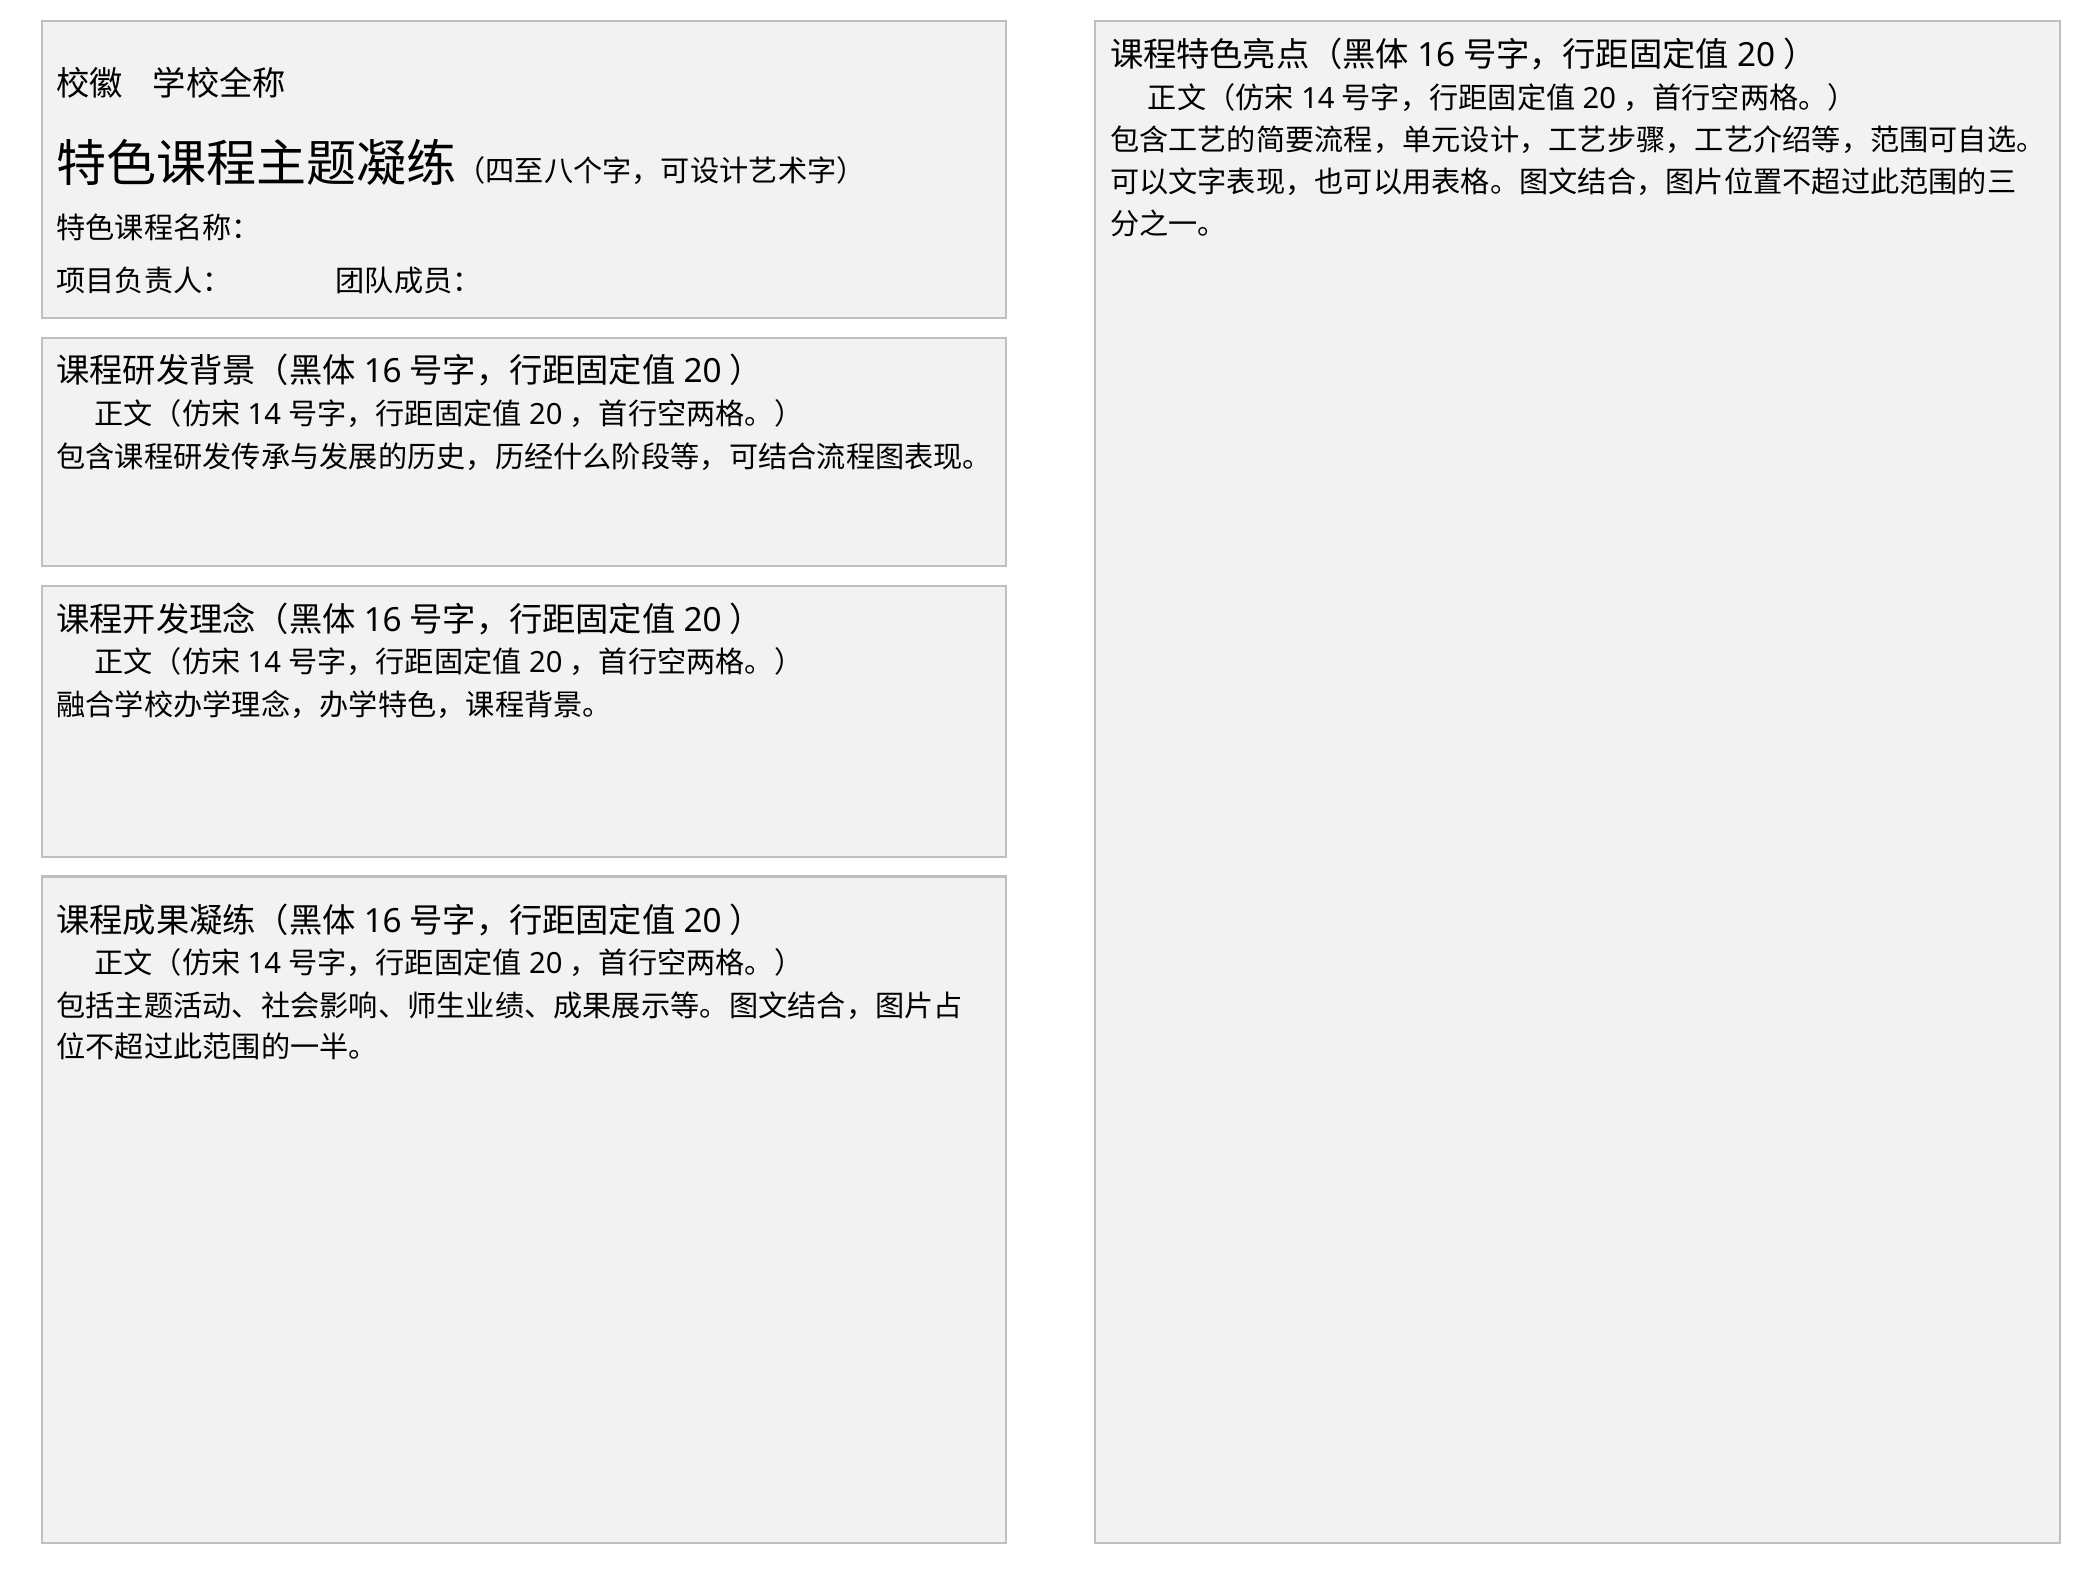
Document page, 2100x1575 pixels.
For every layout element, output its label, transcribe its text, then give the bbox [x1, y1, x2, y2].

text_box 课程开发理念（黑体16号字，行距固定值20） 正文（仿宋14号字，行距固定值20，首行空两格。） 融合学校办学理念，办学特色，课程背景。 [41, 585, 1007, 858]
text_box 课程研发背景（黑体16号字，行距固定值20） 正文（仿宋14号字，行距固定值20，首行空两格。） 包含课程研发传承与发展的历史，历经什么阶段等，可结合流程图表现。 [41, 337, 1007, 567]
text_box 校徽 学校全称 特色课程主题凝练（四至八个字，可设计艺术字） 特色课程名称： 项目负责人： 团队成员： [41, 20, 1007, 319]
text_box 课程成果凝练（黑体16号字，行距固定值20） 正文（仿宋14号字，行距固定值20，首行空两格。） 包括主题活动、社会影响、师生业绩、成果展示等。图文结合，图片占位不超过此范围的一半。 [41, 875, 1007, 1544]
text_box 课程特色亮点（黑体16号字，行距固定值20） 正文（仿宋14号字，行距固定值20，首行空两格。） 包含工艺的简要流程，单元设计，工艺步骤，工艺介绍等，范围可自选。可以文字表现，也可以用表格。图文结合，图片位置不超过此范围的三分之一。 [1094, 20, 2061, 1544]
